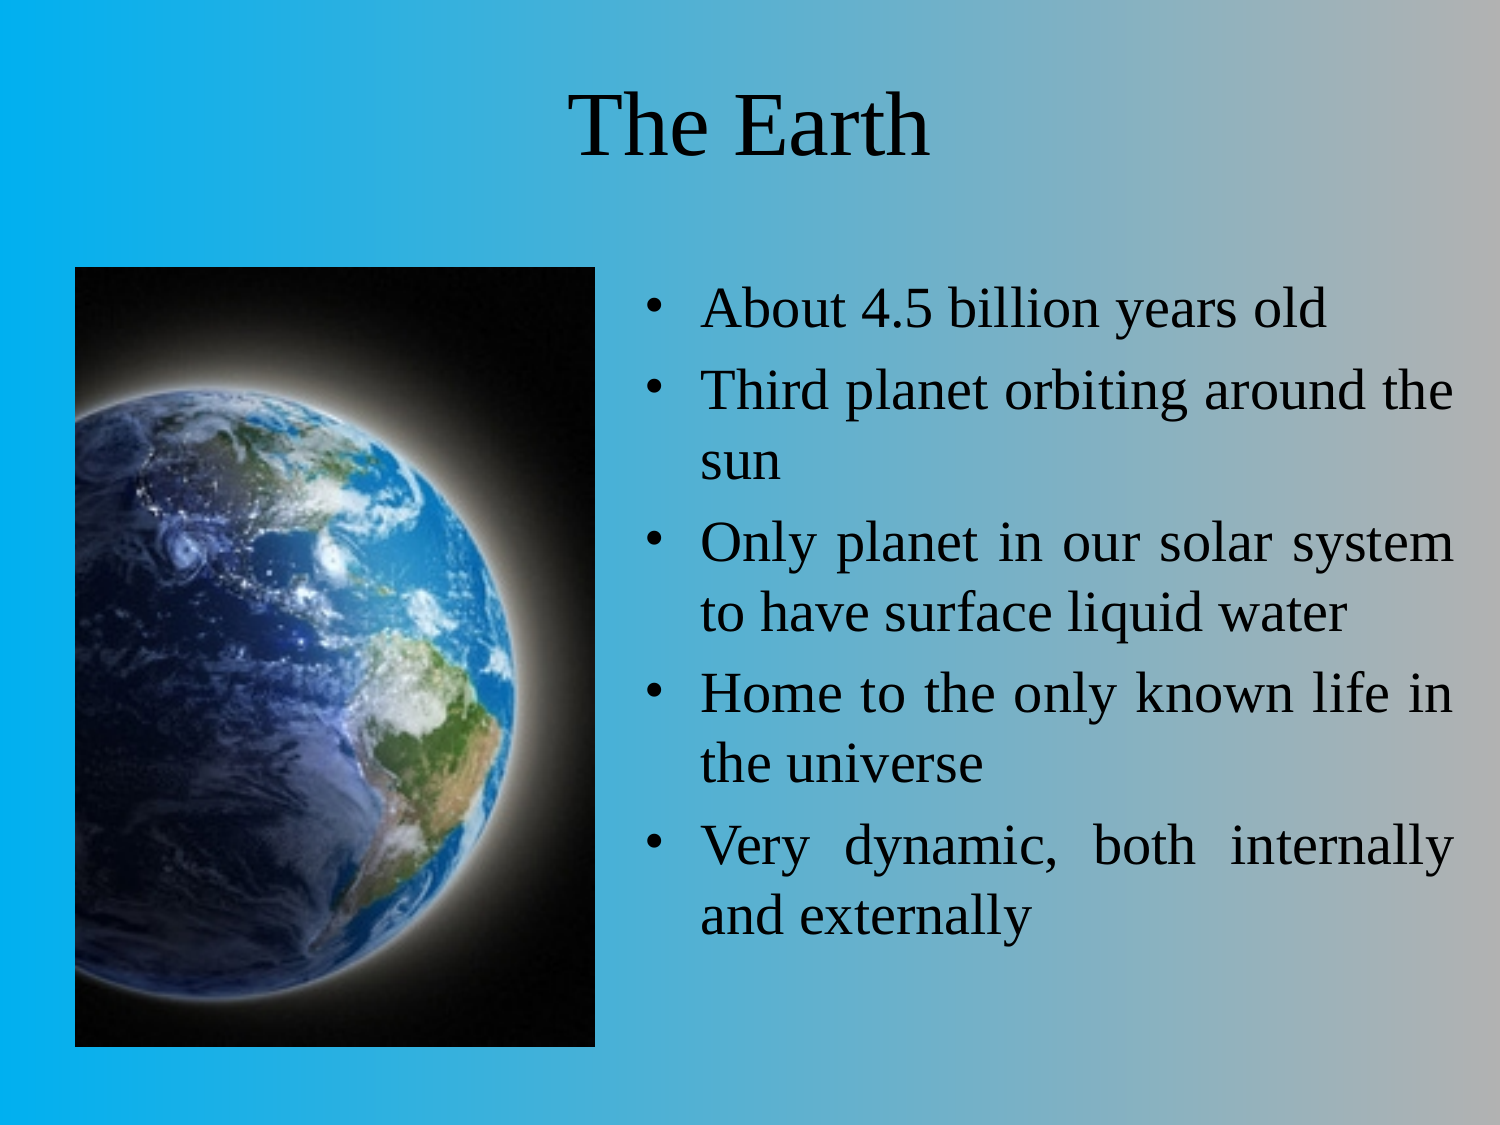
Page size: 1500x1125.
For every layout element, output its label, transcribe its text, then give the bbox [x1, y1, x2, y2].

picture [76, 266, 595, 1049]
list About 4.5 billion years old Third planet orbiting around the sun Only planet in our solar system to have surface liquid water Home to the only known life in the universe Very dynamic, both internally and externally [629, 262, 1470, 1005]
title The Earth [112, 24, 1388, 213]
